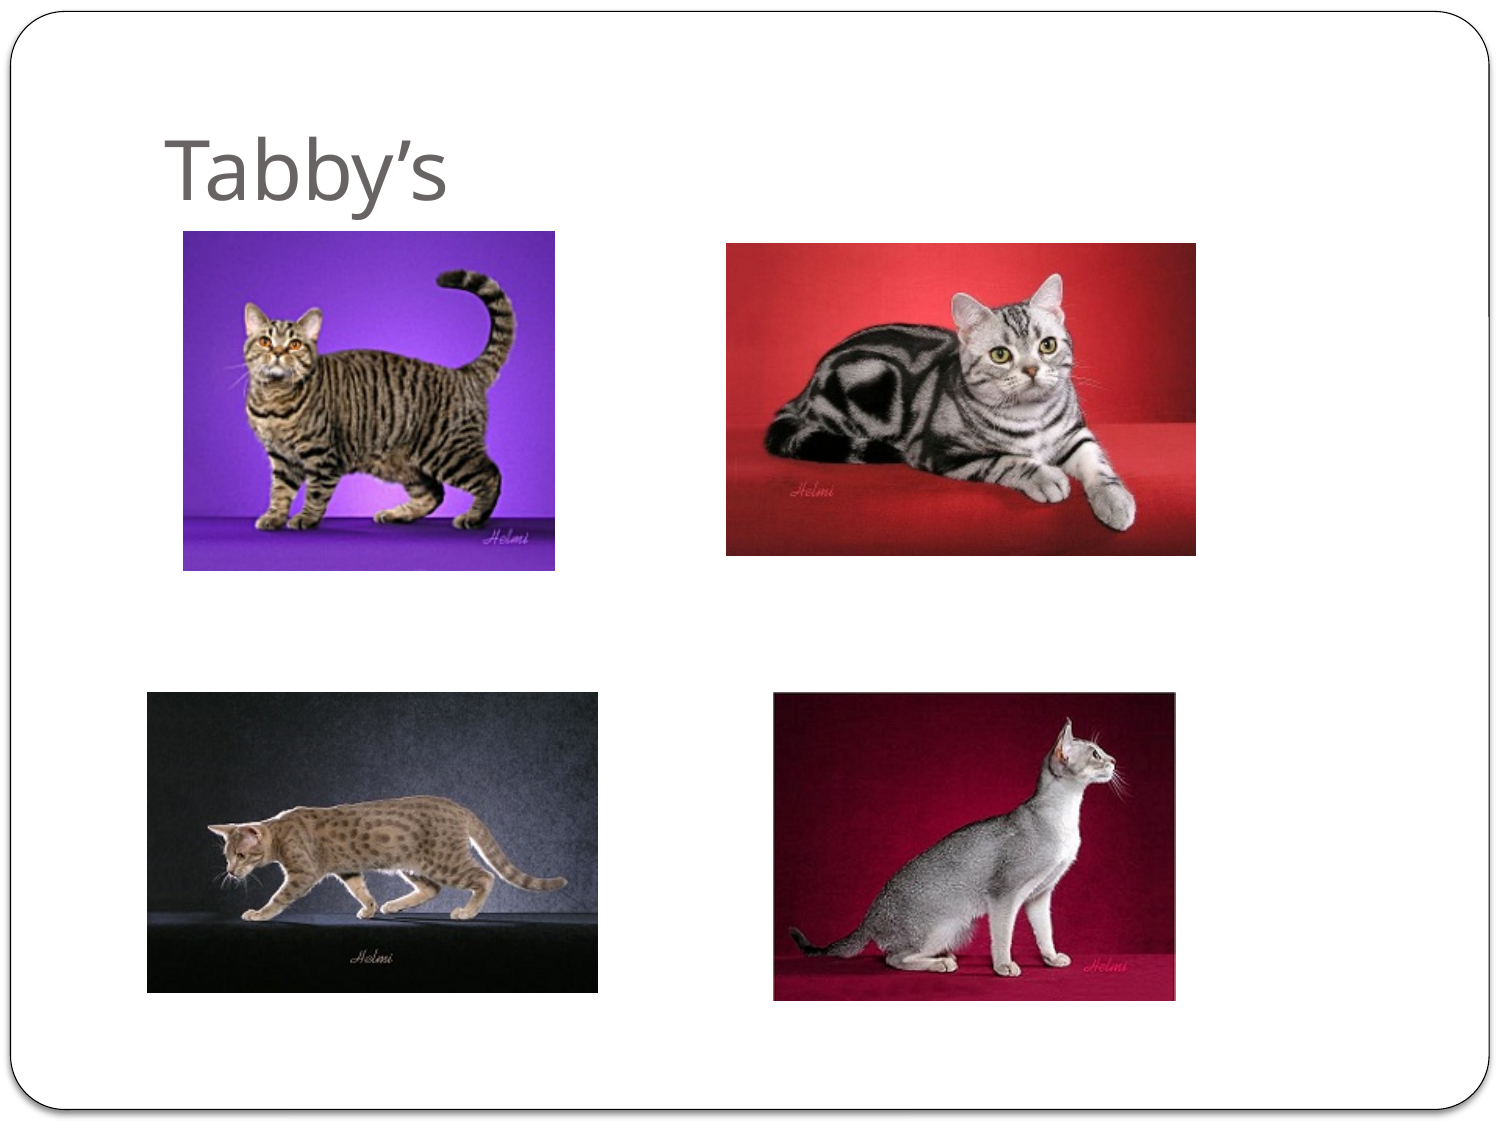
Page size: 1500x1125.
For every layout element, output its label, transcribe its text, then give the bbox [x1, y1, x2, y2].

picture [147, 692, 598, 993]
picture [773, 692, 1176, 1001]
title Tabby’s [150, 45, 1425, 233]
picture [726, 243, 1196, 557]
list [182, 231, 556, 571]
